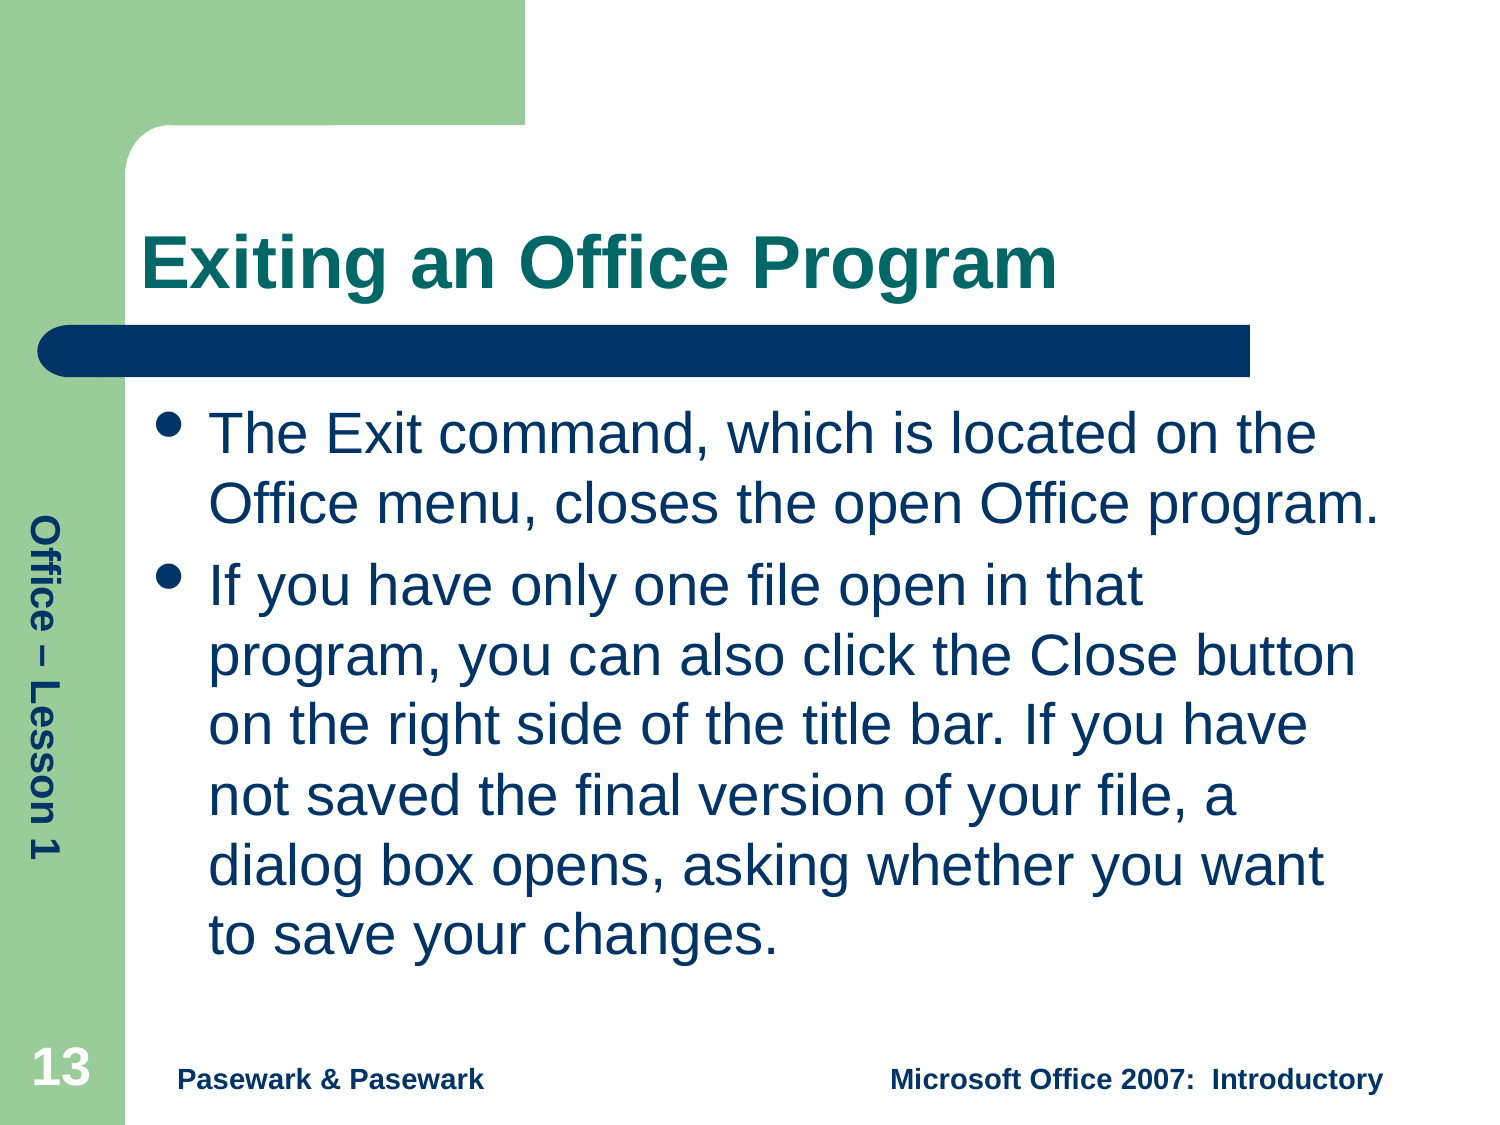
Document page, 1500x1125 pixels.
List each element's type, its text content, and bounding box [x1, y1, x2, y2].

footer Microsoft Office 2007: Introductory [874, 1024, 1426, 1104]
slide_number Pasewark & Pasewark [149, 1038, 500, 1104]
list The Exit command, which is located on the Office menu, closes the open Office program. If you have only one file open in that program, you can also click the Close button on the right side of the title bar. If you have not saved the final version of your file, a dialog box opens, asking whether you want to save your changes. [137, 387, 1400, 1038]
slide_number 13 [13, 1023, 111, 1105]
title Exiting an Office Program [124, 124, 1426, 313]
